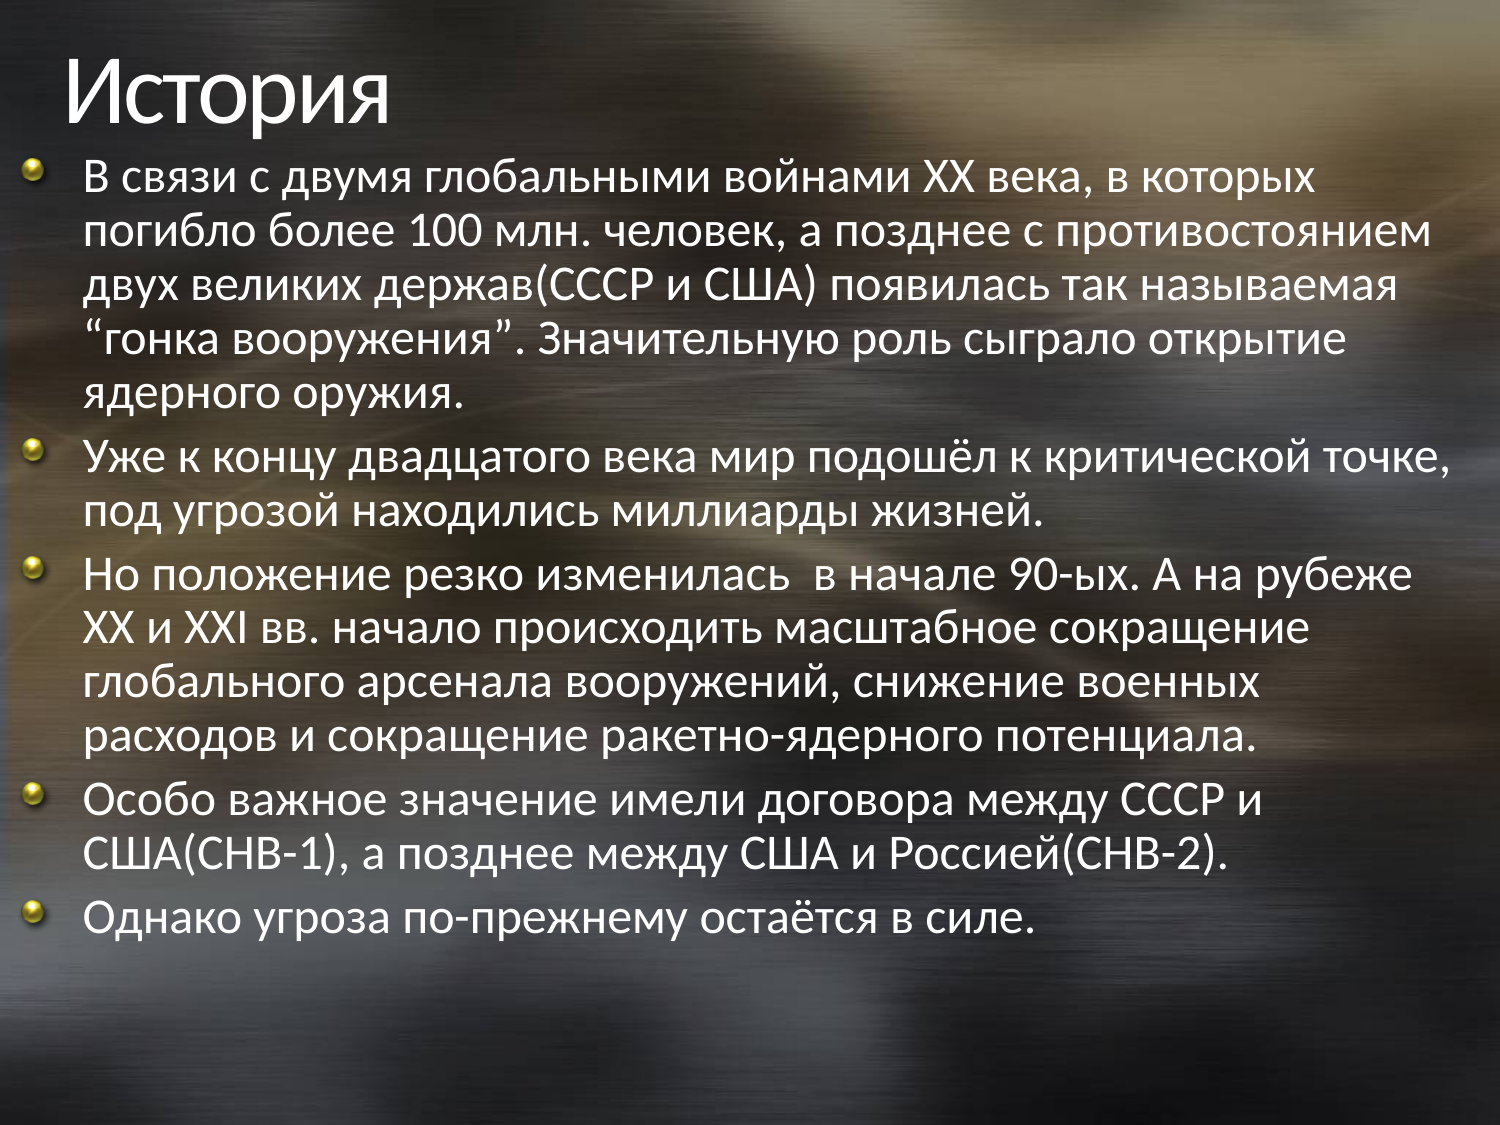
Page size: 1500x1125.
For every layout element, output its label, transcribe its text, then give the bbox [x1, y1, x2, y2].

picture [0, 0, 1500, 1125]
title История [62, 37, 1438, 147]
list В связи с двумя глобальными войнами XX века, в которых погибло более 100 млн. человек, а позднее с противостоянием двух великих держав(СССР и США) появилась так называемая “гонка вооружения”. Значительную роль сыграло открытие ядерного оружия. Уже к концу двадцатого века мир подошёл к критической точке, под угрозой находились миллиарды жизней. Но положение резко изменилась в начале 90-ых. А на рубеже XX и XXI вв. начало происходить масштабное сокращение глобального арсенала вооружений, снижение военных расходов и сокращение ракетно-ядерного потенциала. Особо важное значение имели договора между СССР и США(СНВ-1), а позднее между США и Россией(СНВ-2). Однако угроза по-прежнему остаётся в силе. [17, 149, 1454, 1028]
